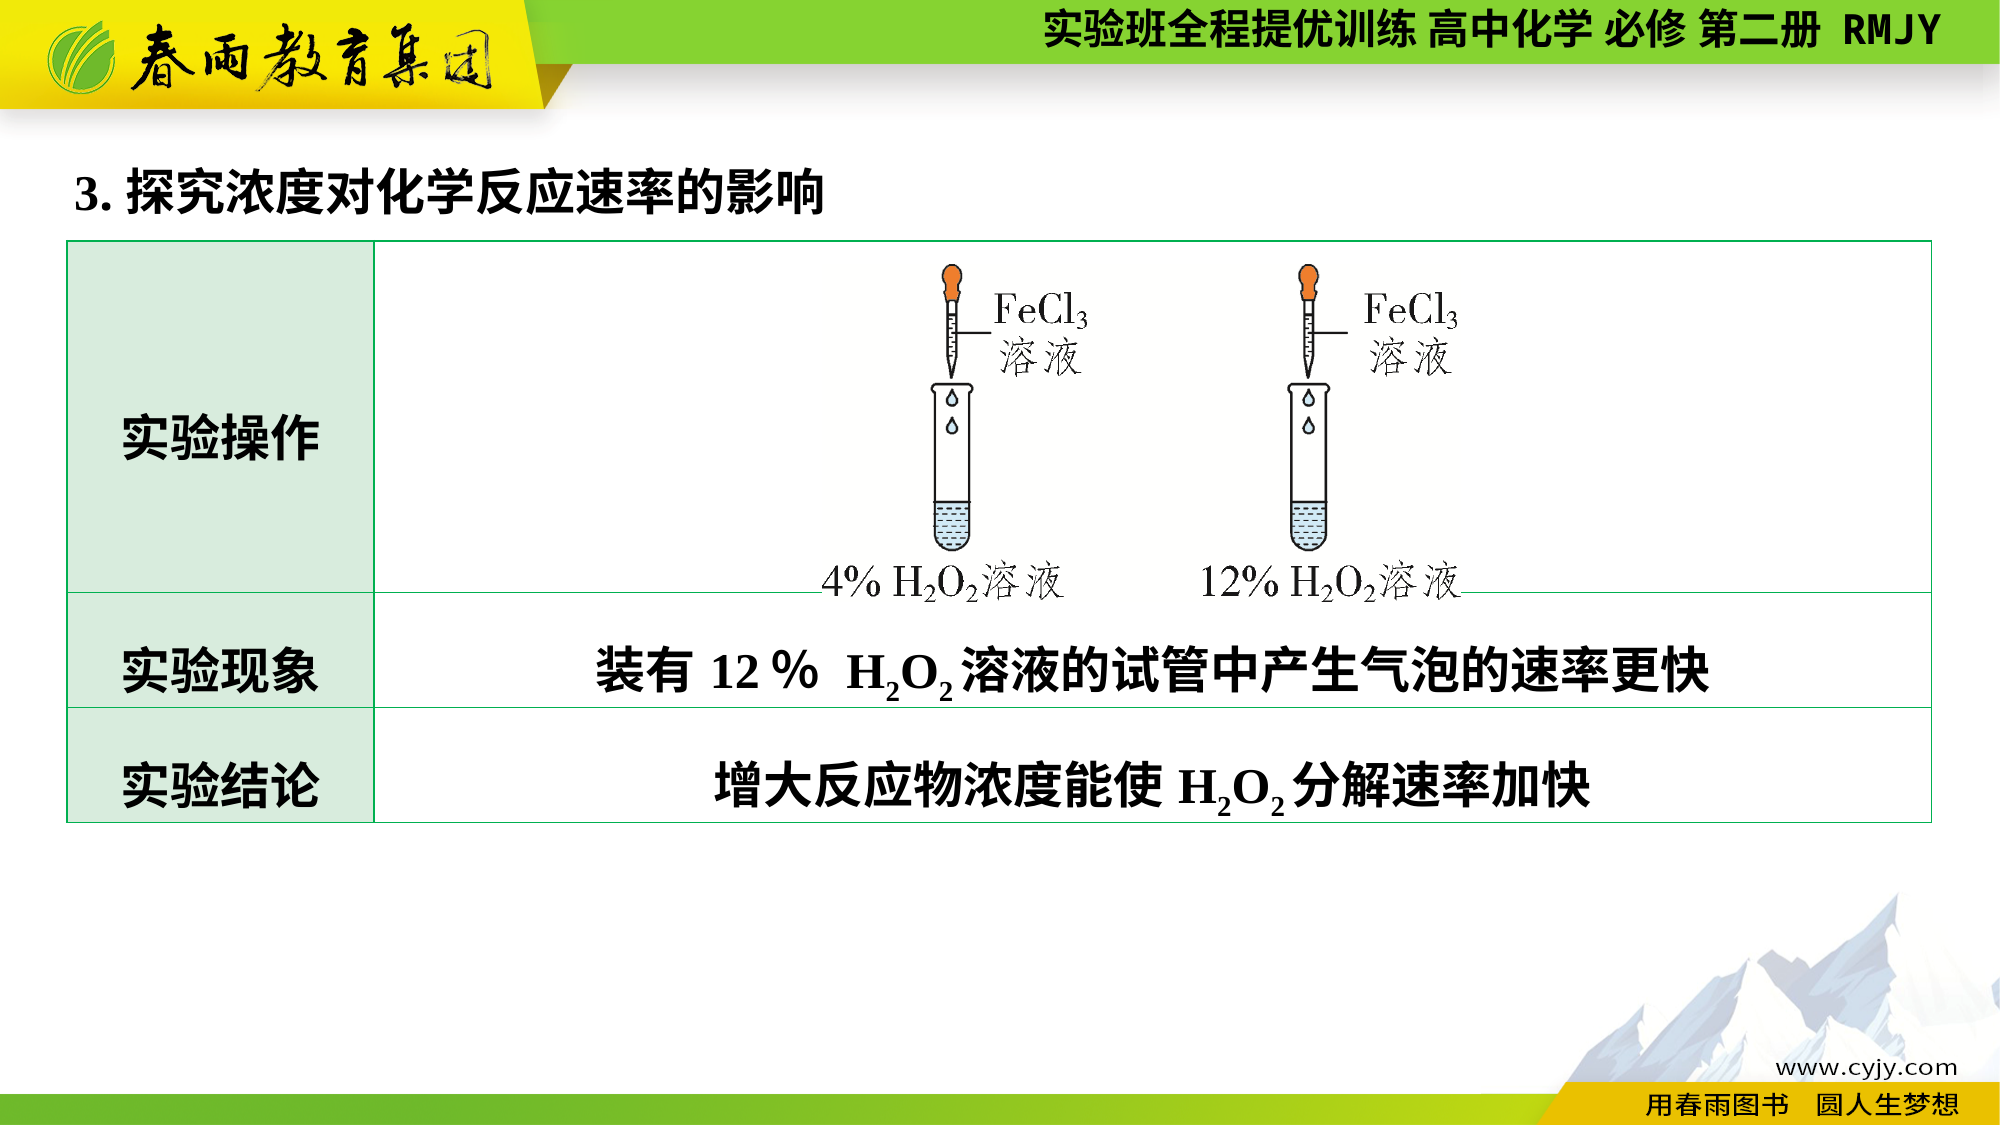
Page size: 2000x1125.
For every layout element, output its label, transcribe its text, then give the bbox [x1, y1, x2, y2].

table_header 实验操作 [68, 242, 373, 592]
picture [0, 0, 2000, 1125]
table_cell 实验结论 [68, 708, 373, 822]
table_cell 实验现象 [68, 593, 373, 707]
table_header [375, 242, 1931, 592]
list 3.探究浓度对化学反应速率的影响 [59, 122, 1944, 217]
table_cell 增大反应物浓度能使H2O2分解速率加快 [375, 708, 1931, 822]
table_cell 装有12％ H2O2溶液的试管中产生气泡的速率更快 [375, 593, 1931, 707]
